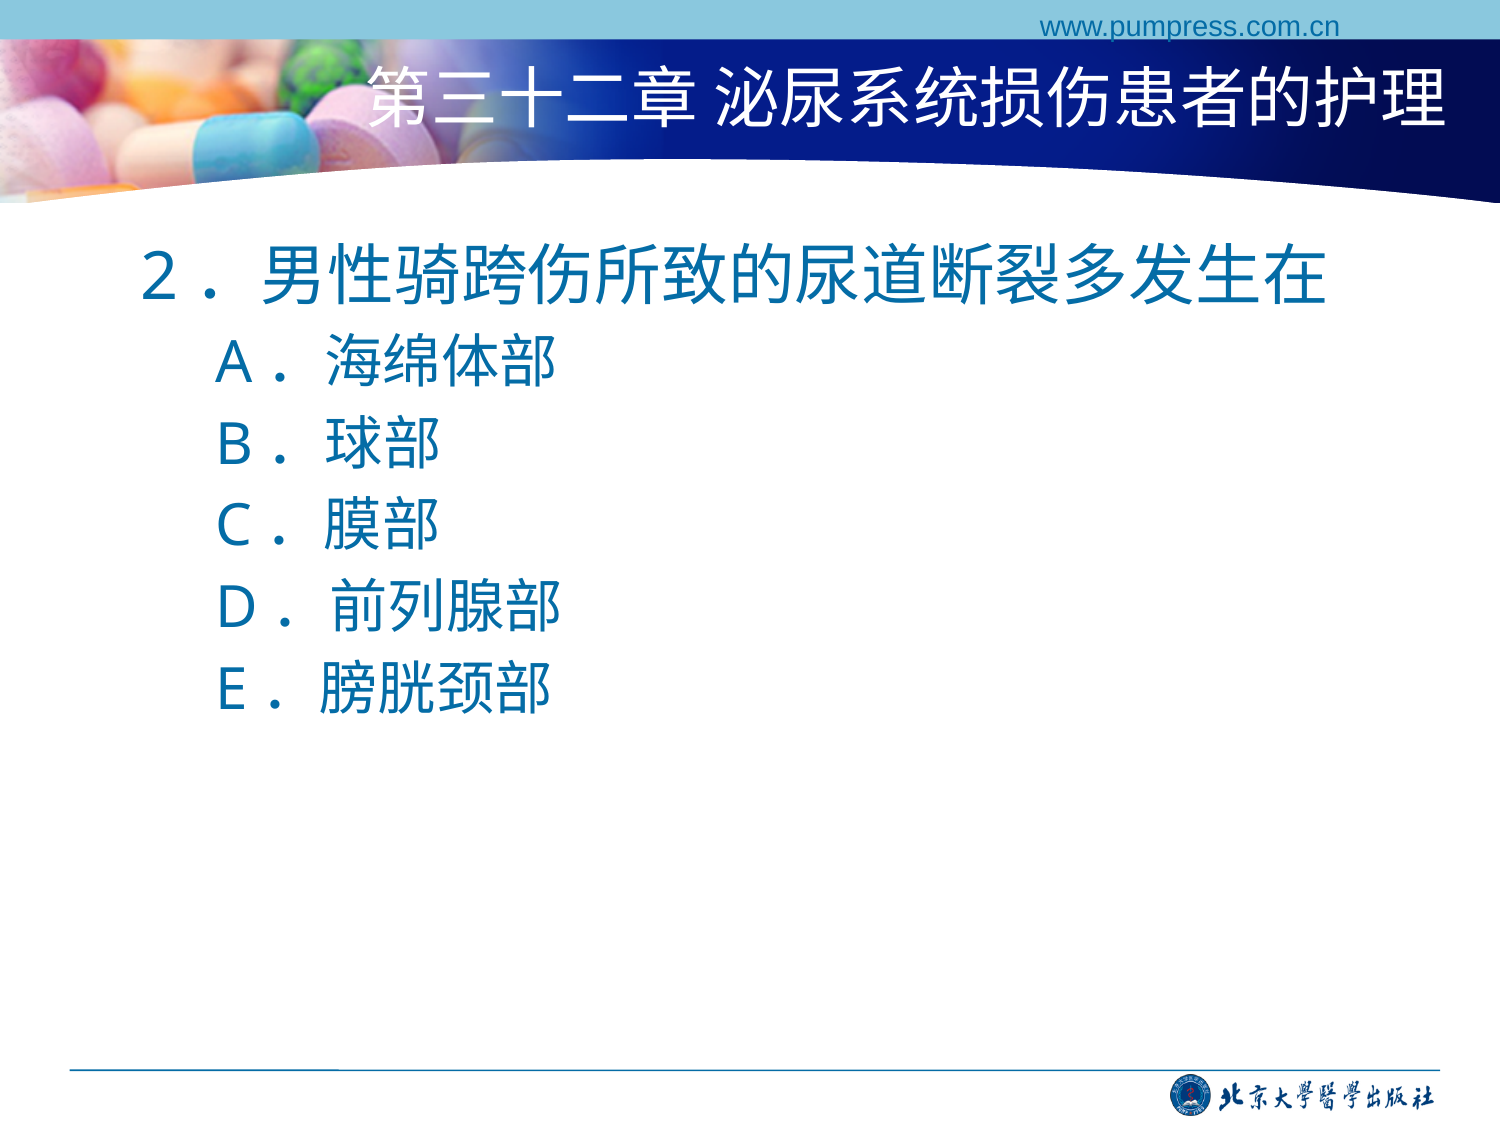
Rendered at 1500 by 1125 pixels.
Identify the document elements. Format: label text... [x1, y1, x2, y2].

list 2．男性骑跨伤所致的尿道断裂多发生在 A．海绵体部 B．球部 C．膜部 D．前列腺部 E．膀胱颈部 [49, 224, 1463, 1026]
picture [0, 40, 1500, 203]
picture [1170, 1074, 1436, 1118]
title 第三十二章 泌尿系统损伤患者的护理 [137, 49, 1463, 143]
slide_number www.pumpress.com.cn [1025, 0, 1463, 38]
